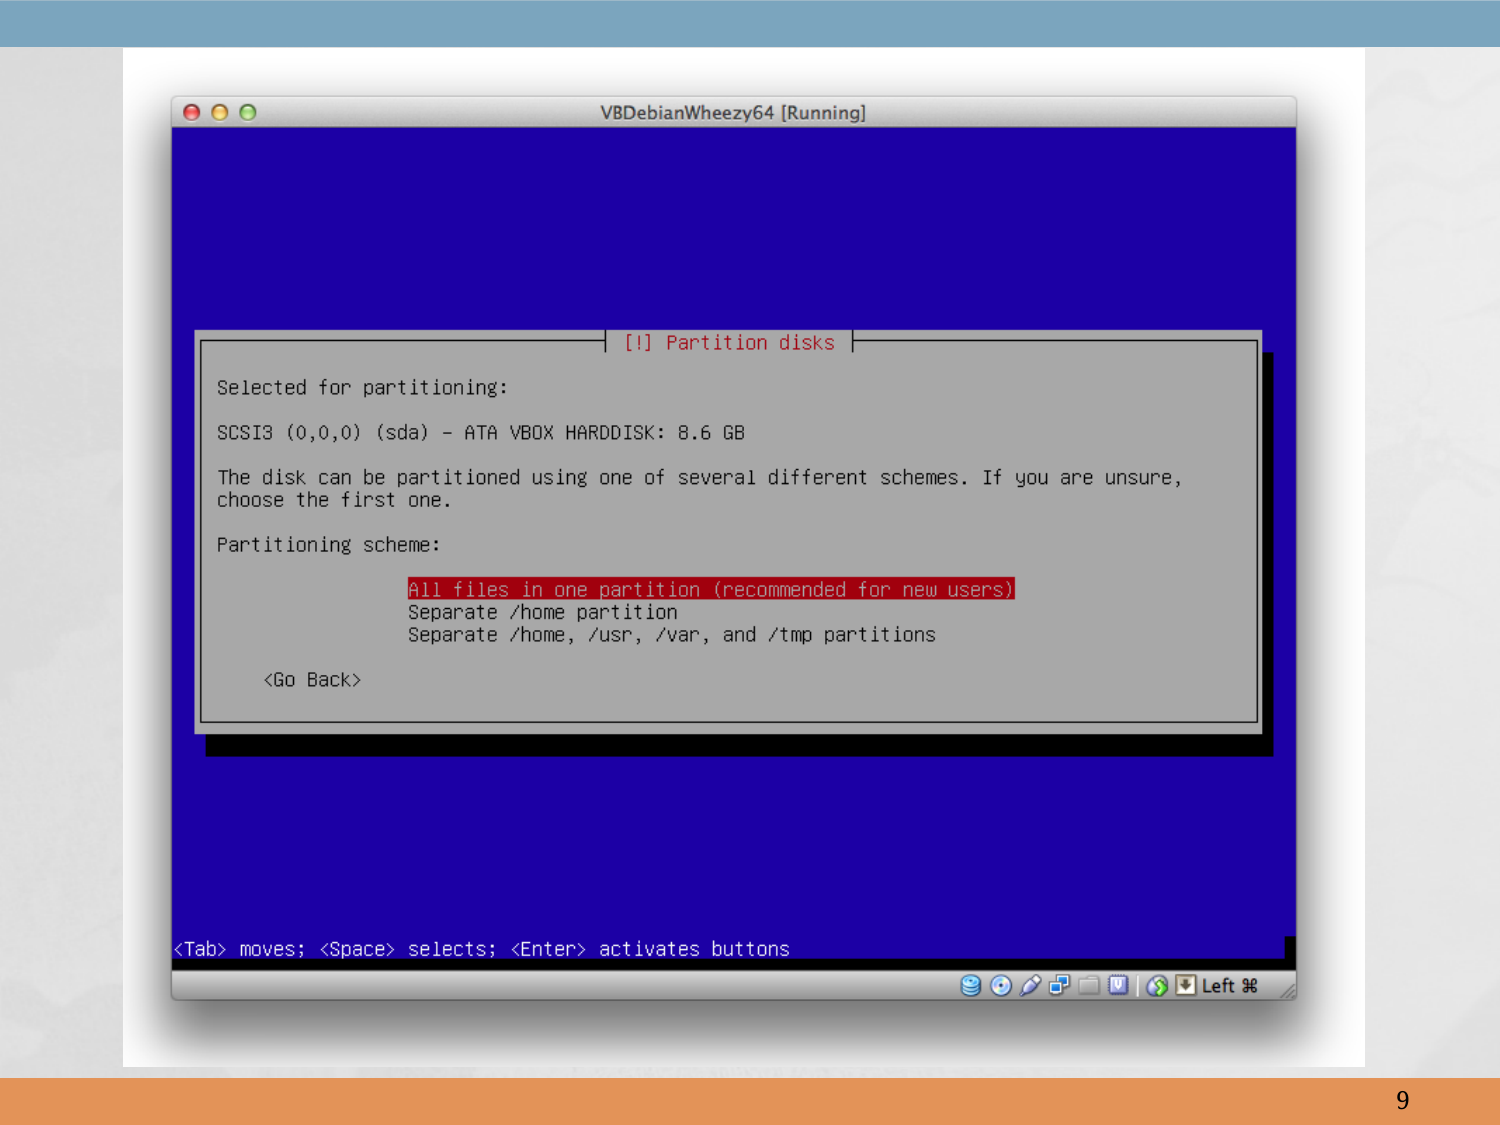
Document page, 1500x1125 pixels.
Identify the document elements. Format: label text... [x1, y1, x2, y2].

picture [123, 48, 1365, 1067]
slide_number 9 [1074, 1078, 1425, 1125]
